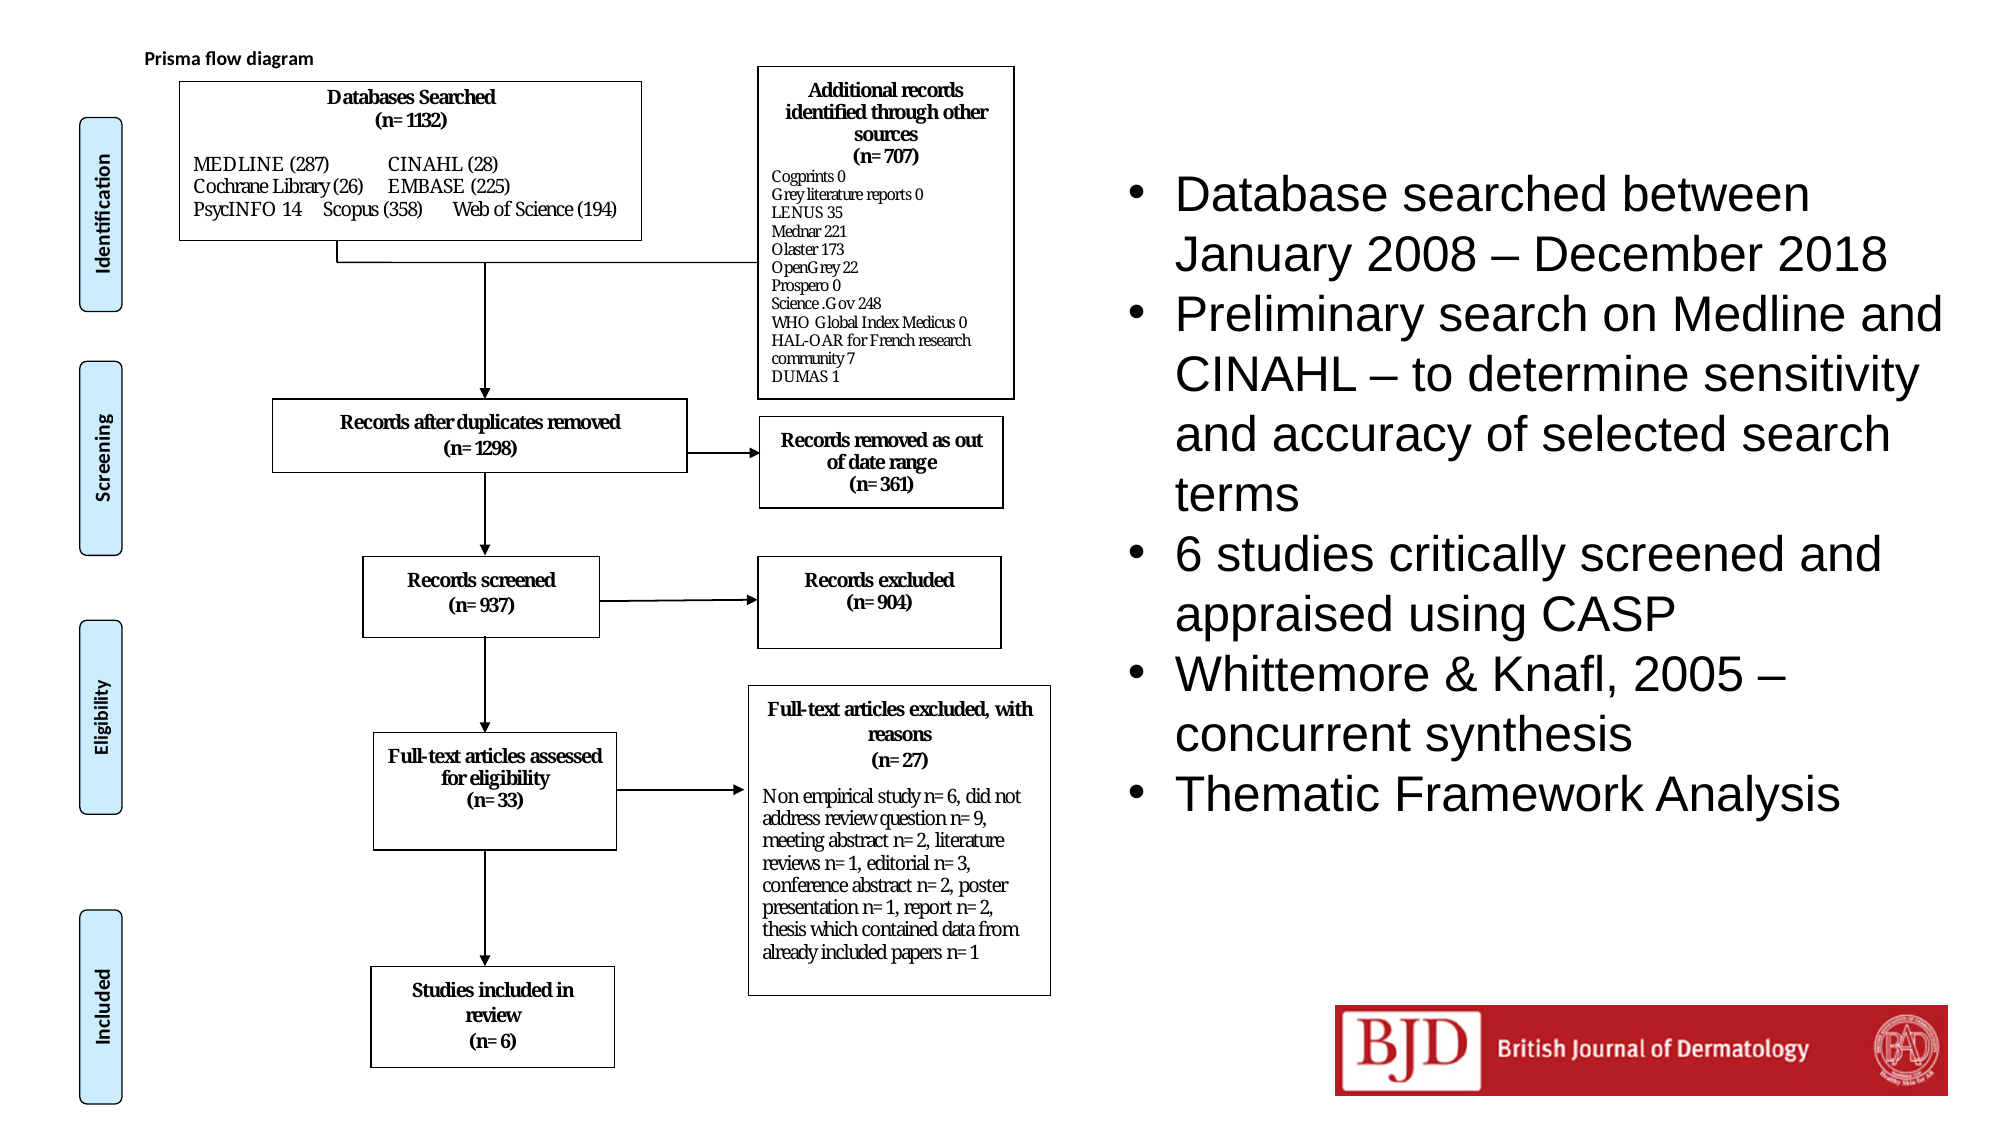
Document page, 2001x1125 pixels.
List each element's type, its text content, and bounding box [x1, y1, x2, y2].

text_box Database searched between January 2008 – December 2018 Preliminary search on Medline and CINAHL – to determine sensitivity and accuracy of selected search terms 6 studies critically screened and appraised using CASP Whittemore & Knafl, 2005 – concurrent synthesis Thematic Framework Analysis [1113, 94, 1965, 830]
picture [78, 46, 1052, 1125]
picture [1335, 1005, 1948, 1096]
